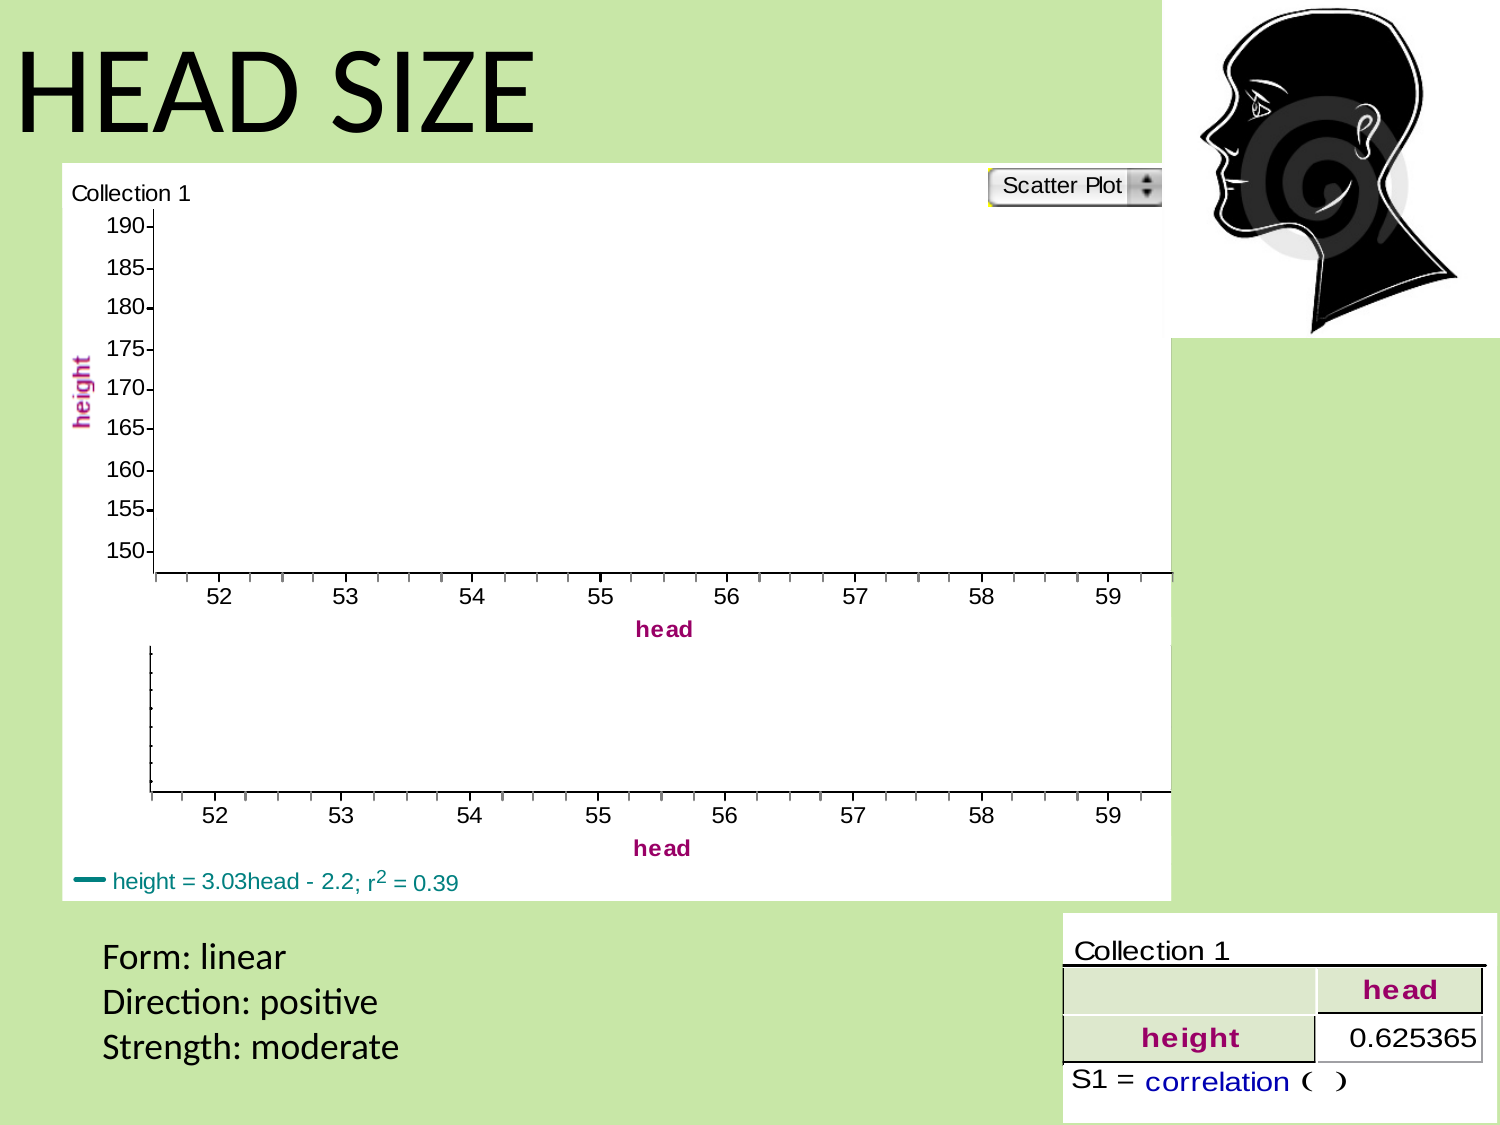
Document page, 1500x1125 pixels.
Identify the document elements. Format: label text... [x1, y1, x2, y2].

text_box HEAD SIZE [0, 0, 988, 165]
picture [1062, 912, 1500, 1125]
picture [62, 0, 1500, 903]
text_box Form: linear Direction: positive Strength: moderate [87, 924, 888, 1075]
